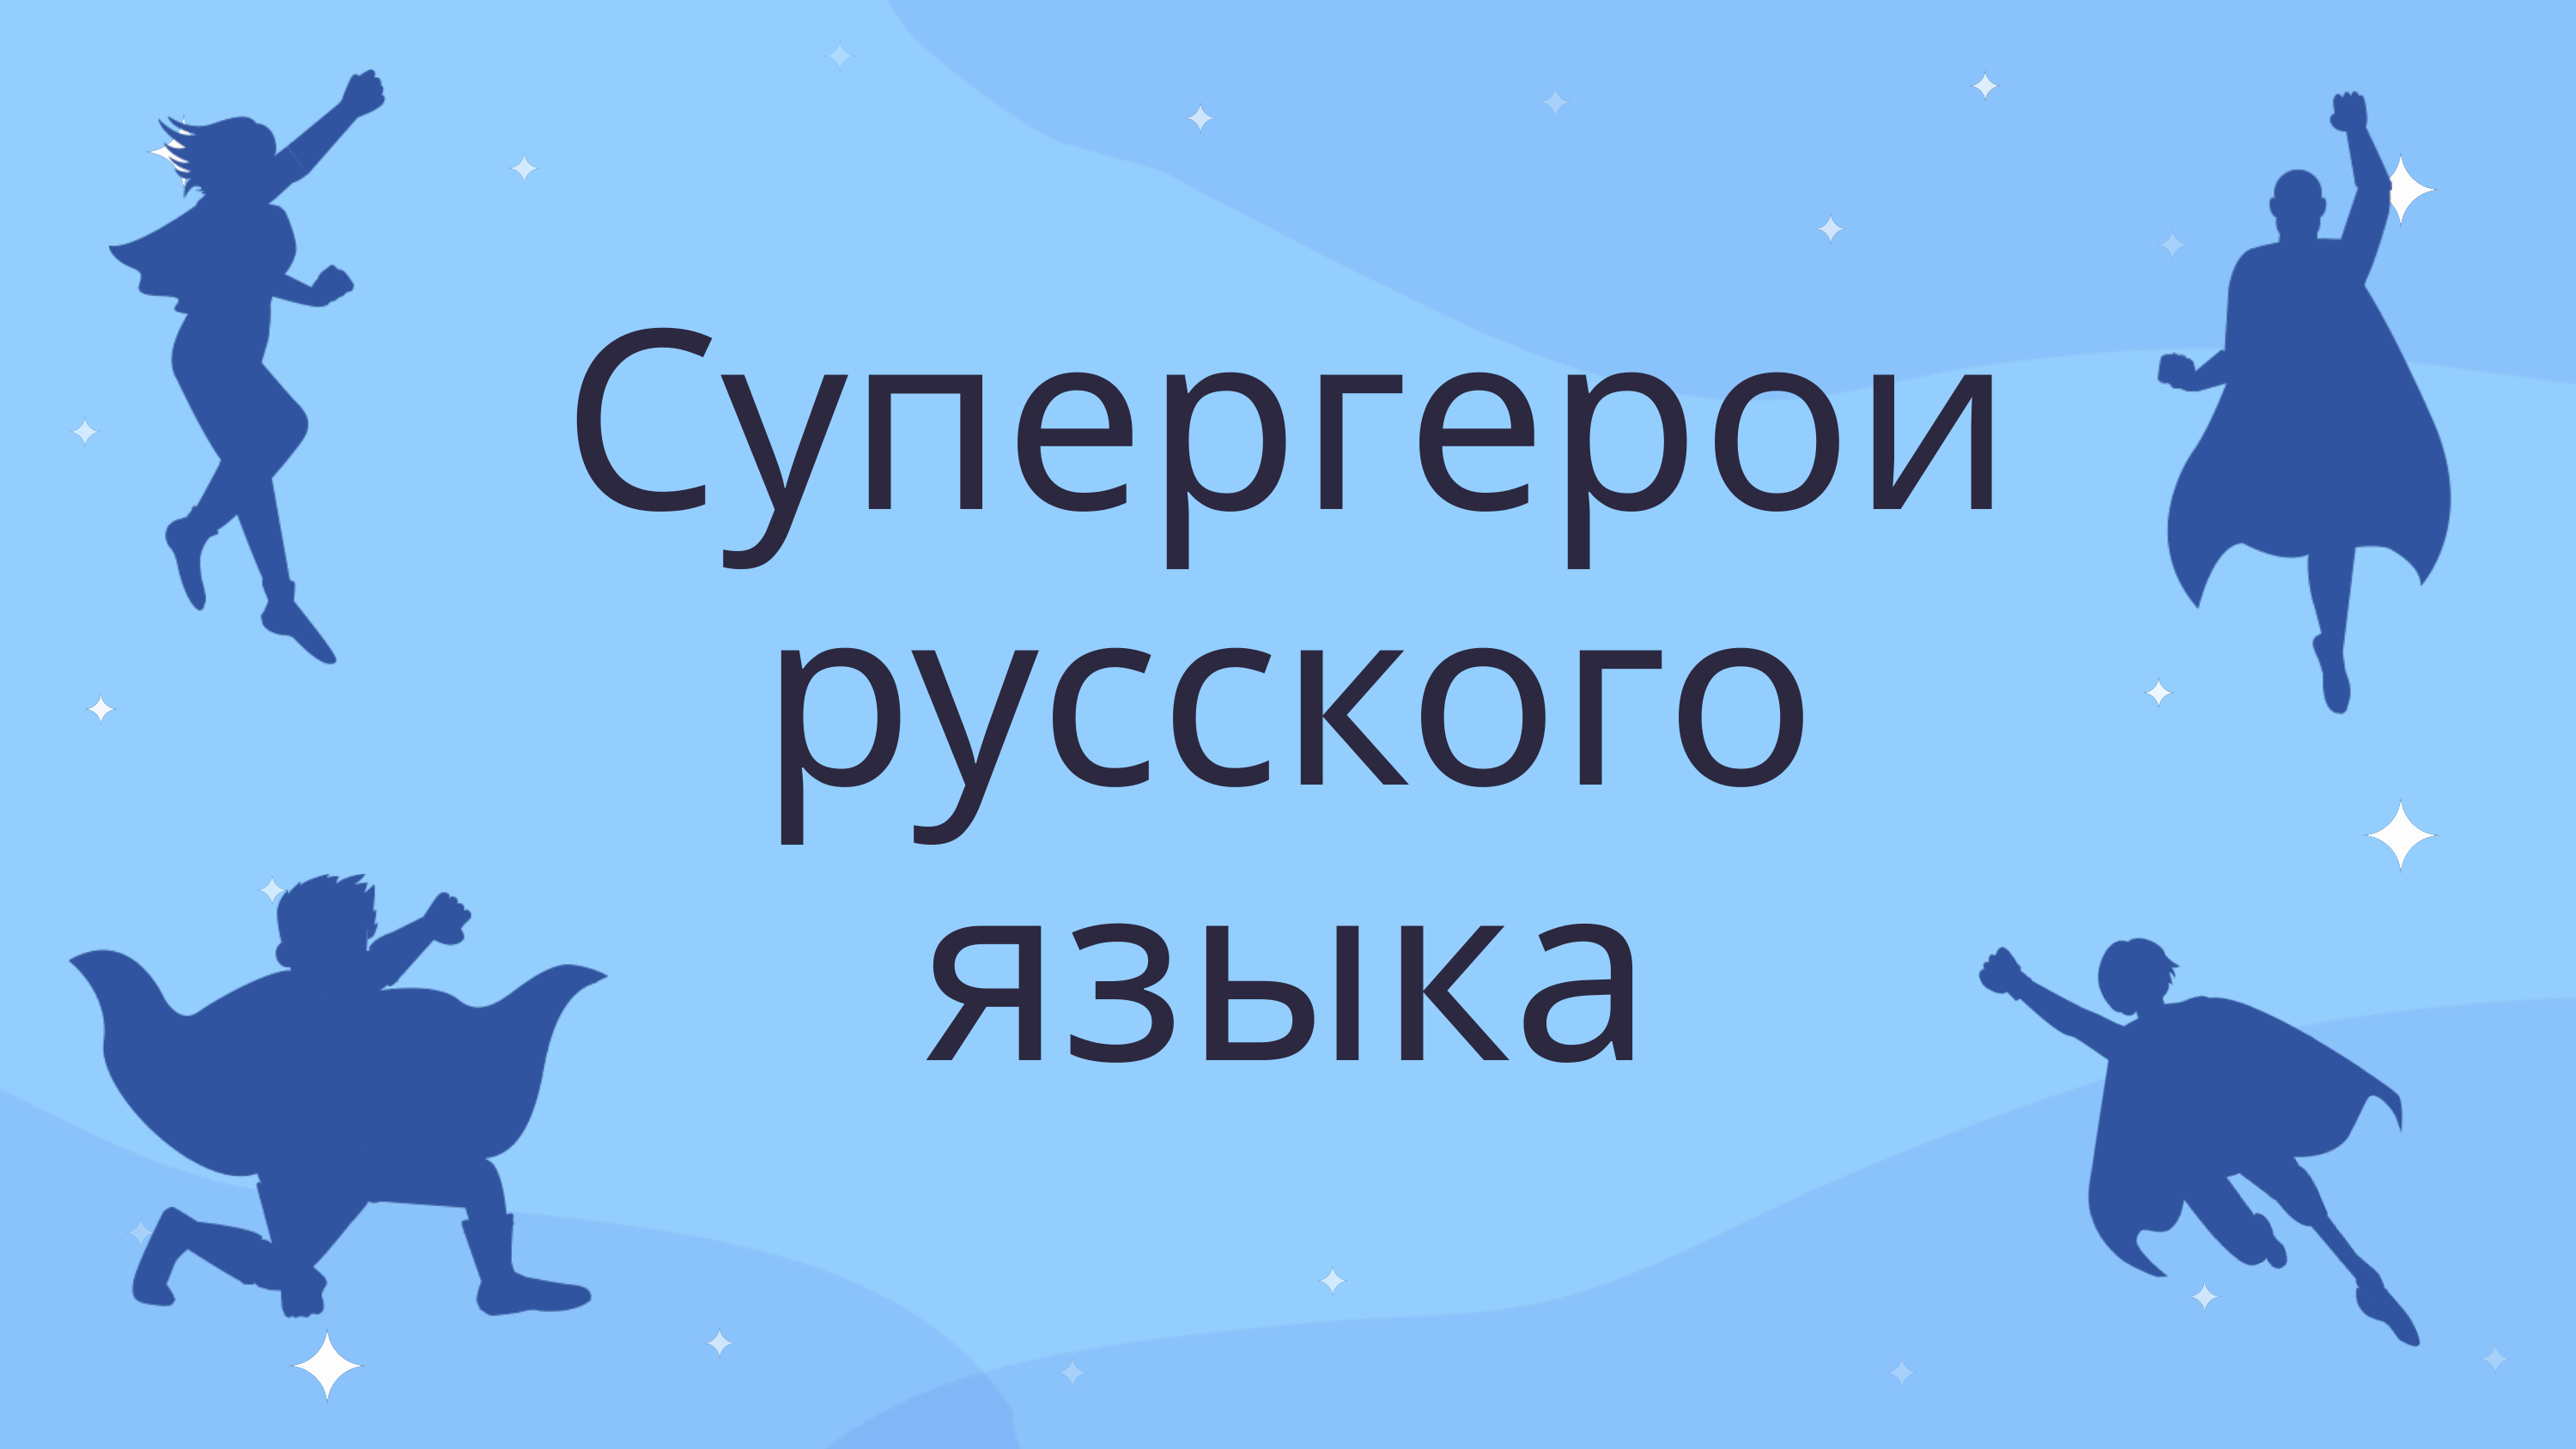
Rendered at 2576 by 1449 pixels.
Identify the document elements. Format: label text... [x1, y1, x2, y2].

picture [878, 0, 2576, 716]
picture [109, 70, 387, 665]
picture [507, 152, 541, 185]
picture [84, 693, 118, 725]
picture [823, 39, 856, 72]
text_box Супергерои русского языка [446, 284, 2130, 1076]
picture [68, 415, 101, 449]
picture [0, 796, 2576, 1449]
